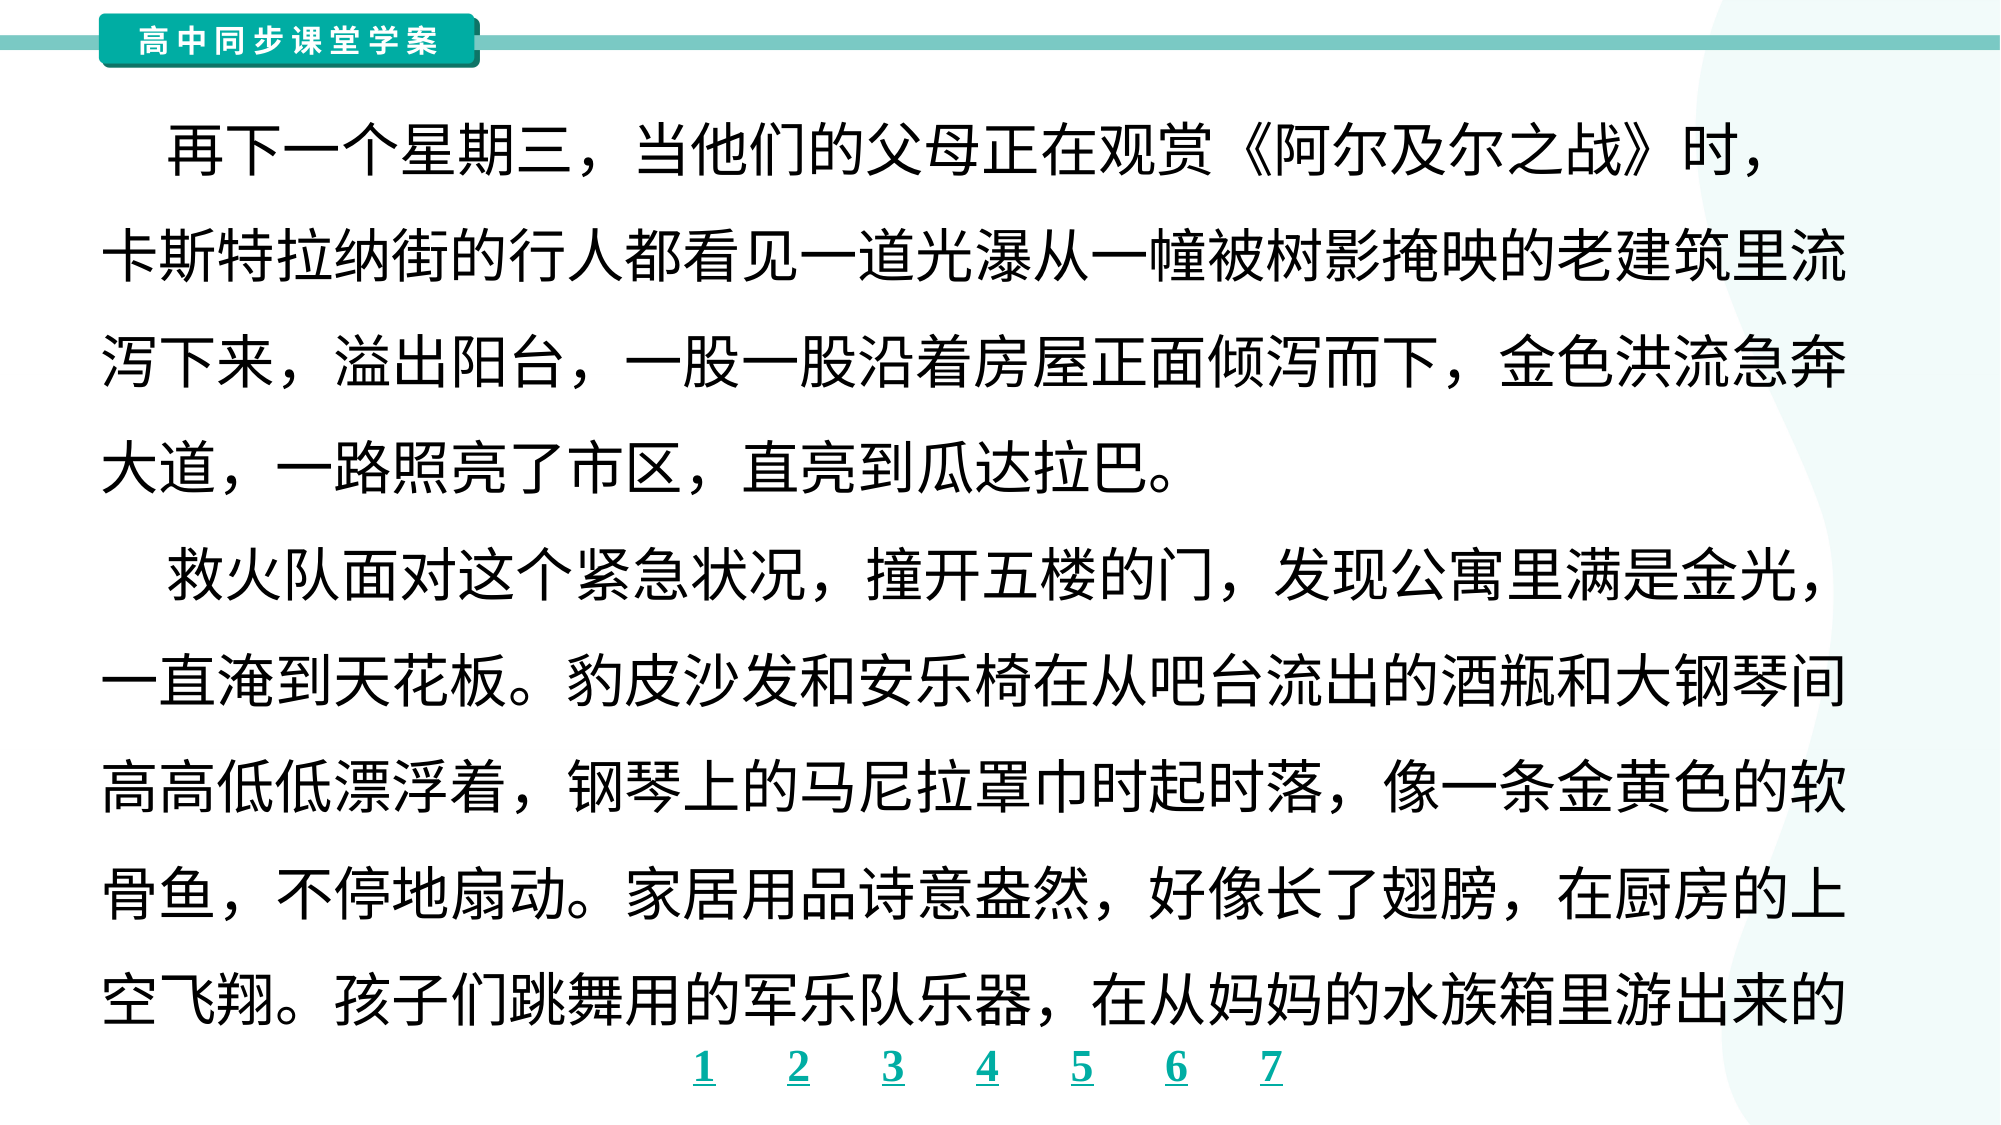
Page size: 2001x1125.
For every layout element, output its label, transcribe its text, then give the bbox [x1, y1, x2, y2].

picture [0, 0, 2000, 1125]
text_box 再下一个星期三，当他们的父母正在观赏《阿尔及尔之战》时， 卡斯特拉纳街的行人都看见一道光瀑从一幢被树影掩映的老建筑里流 泻下来，溢出阳台，一股一股沿着房屋正面倾泻而下，金色洪流急奔 大道，一路照亮了市区，直亮到瓜达拉巴。 救火队面对这个紧急状况，撞开五楼的门，发现公寓里满是金光， 一直淹到天花板。豹皮沙发和安乐椅在从吧台流出的酒瓶和大钢琴间 高高低低漂浮着，钢琴上的马尼拉罩巾时起时落，像一条金黄色的软 骨鱼，不停地扇动。家居用品诗意盎然，好像长了翅膀，在厨房的上 空飞翔。孩子们跳舞用的军乐队乐器，在从妈妈的水族箱里游出来的 [100, 76, 1899, 1033]
